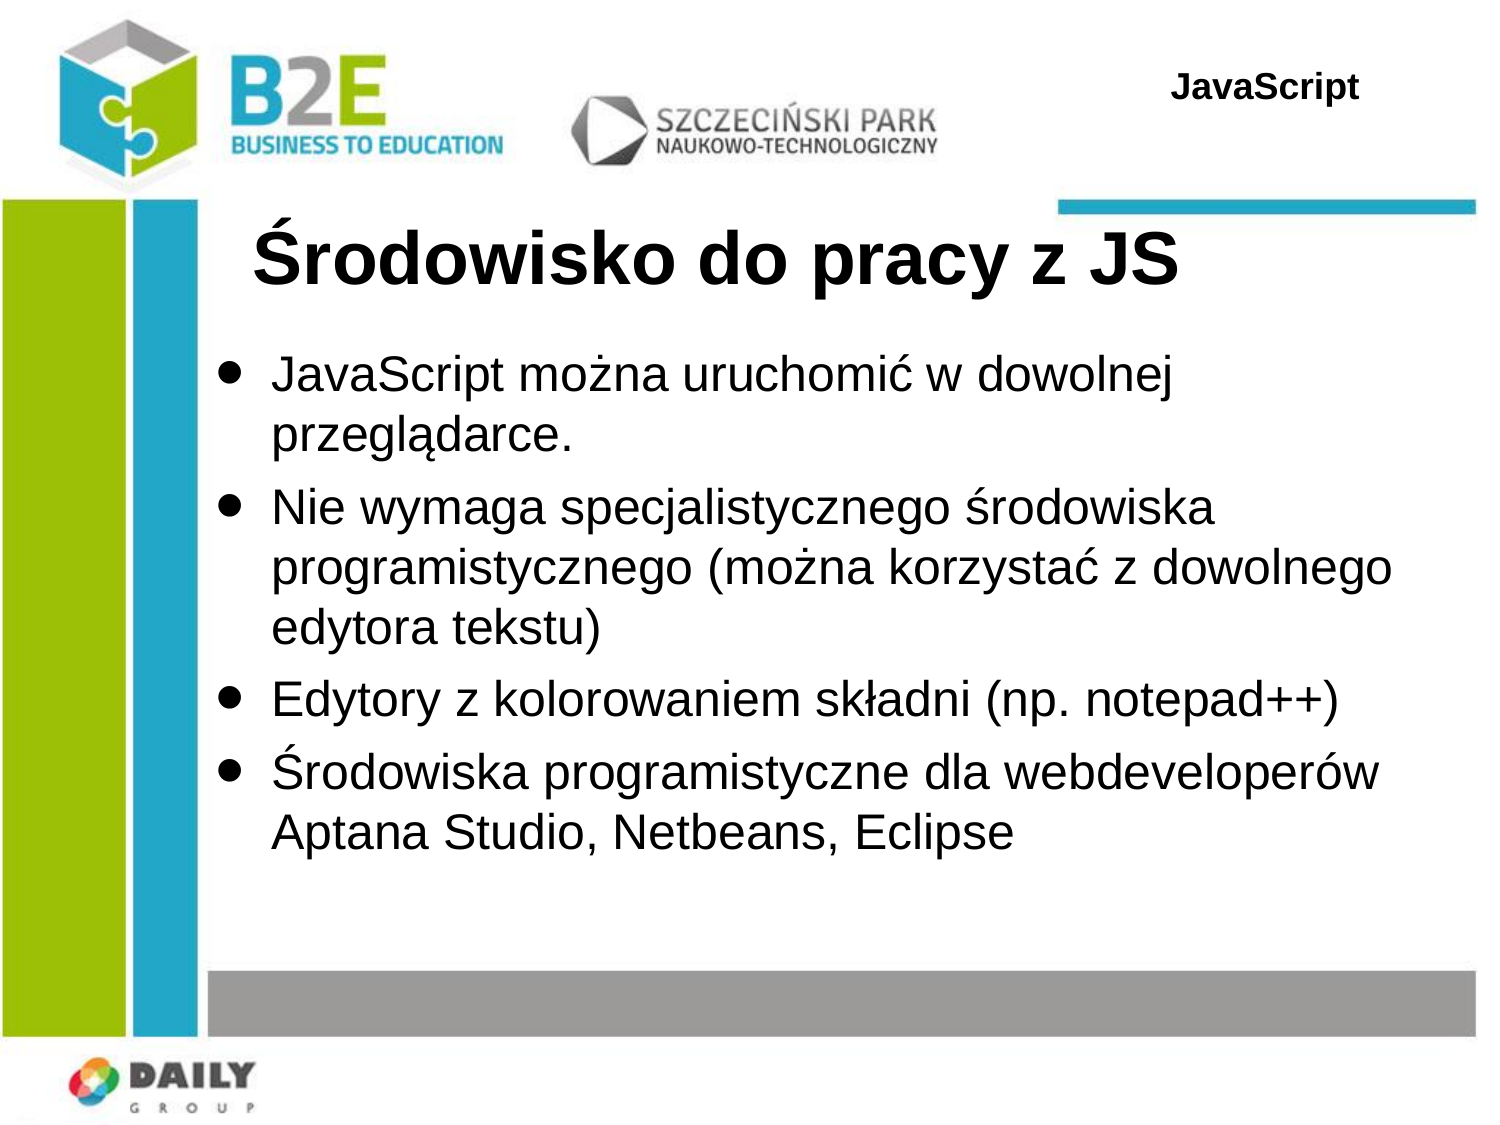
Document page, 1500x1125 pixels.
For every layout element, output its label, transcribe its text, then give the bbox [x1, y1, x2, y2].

picture [0, 0, 1500, 1125]
text_box JavaScript [1155, 54, 1375, 115]
title Środowisko do pracy z JS [200, 218, 1473, 315]
list JavaScript można uruchomić w dowolnej przeglądarce. Nie wymaga specjalistycznego środowiska programistycznego (można korzystać z dowolnego edytora tekstu) Edytory z kolorowaniem składni (np. notepad++) Środowiska programistyczne dla webdeveloperów Aptana Studio, Netbeans, Eclipse [200, 326, 1473, 966]
